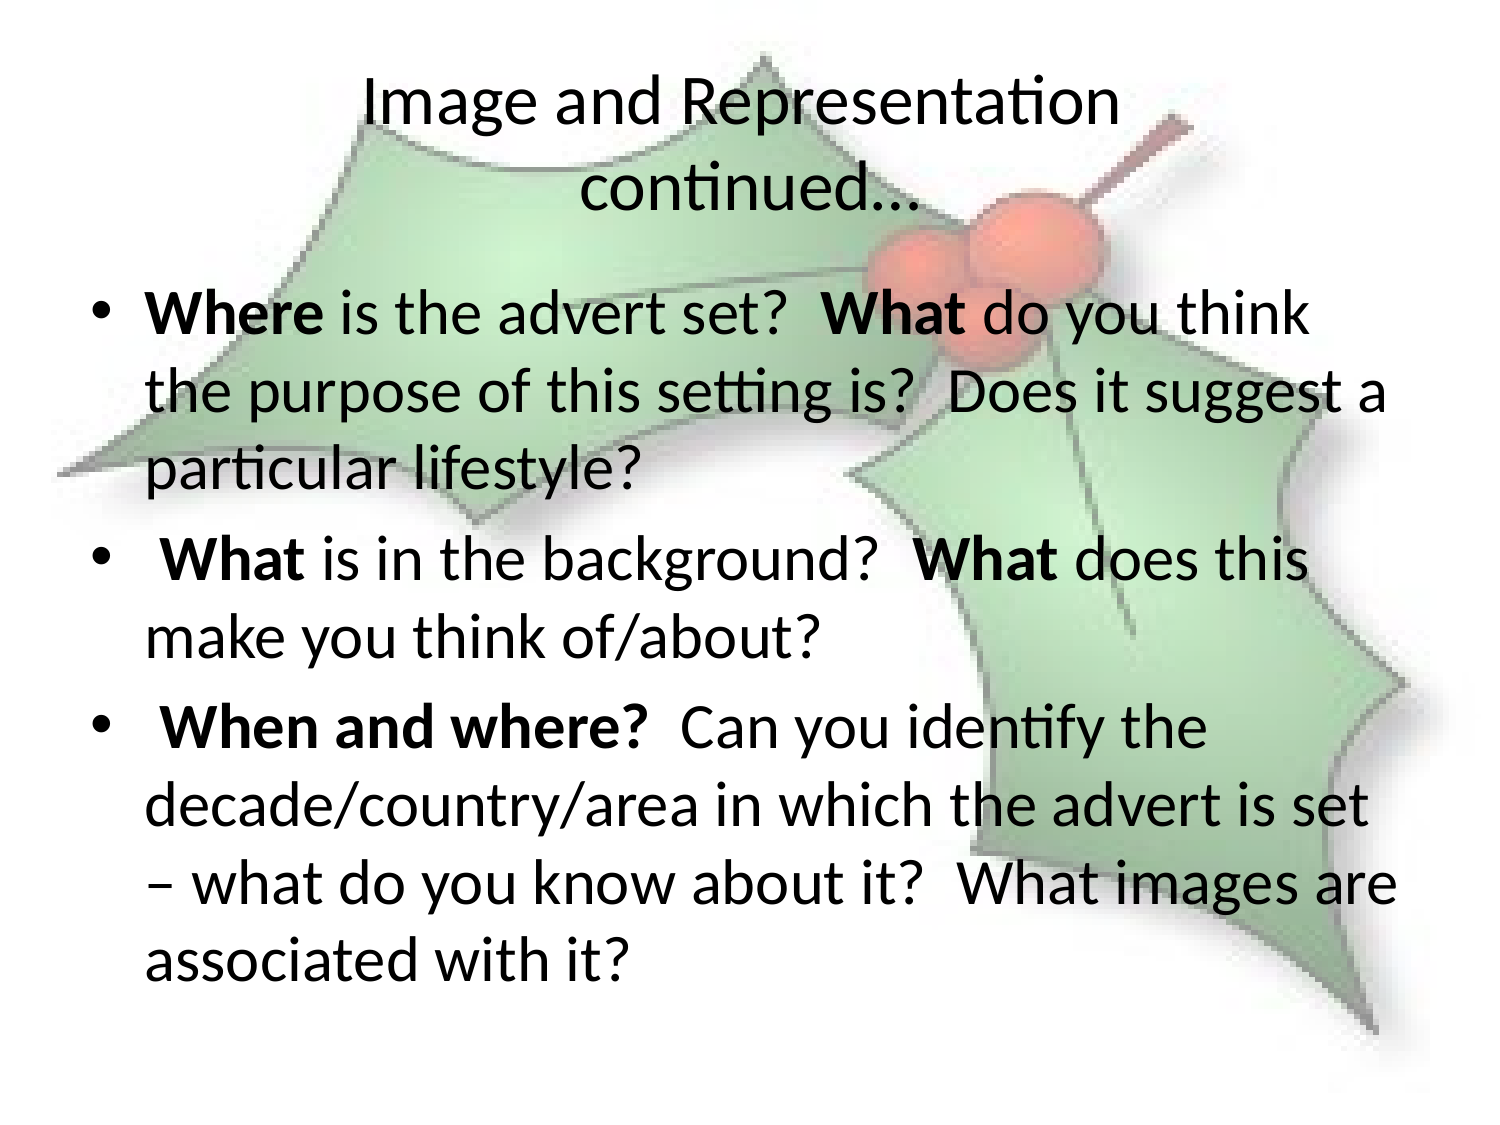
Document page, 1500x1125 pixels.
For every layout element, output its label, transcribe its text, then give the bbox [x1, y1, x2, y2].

title Image and Representation continued… [75, 45, 1425, 233]
list Where is the advert set? What do you think the purpose of this setting is? Does it suggest a particular lifestyle? What is in the background? What does this make you think of/about? When and where? Can you identify the decade/country/area in which the advert is set – what do you know about it? What images are associated with it? [75, 262, 1425, 1005]
